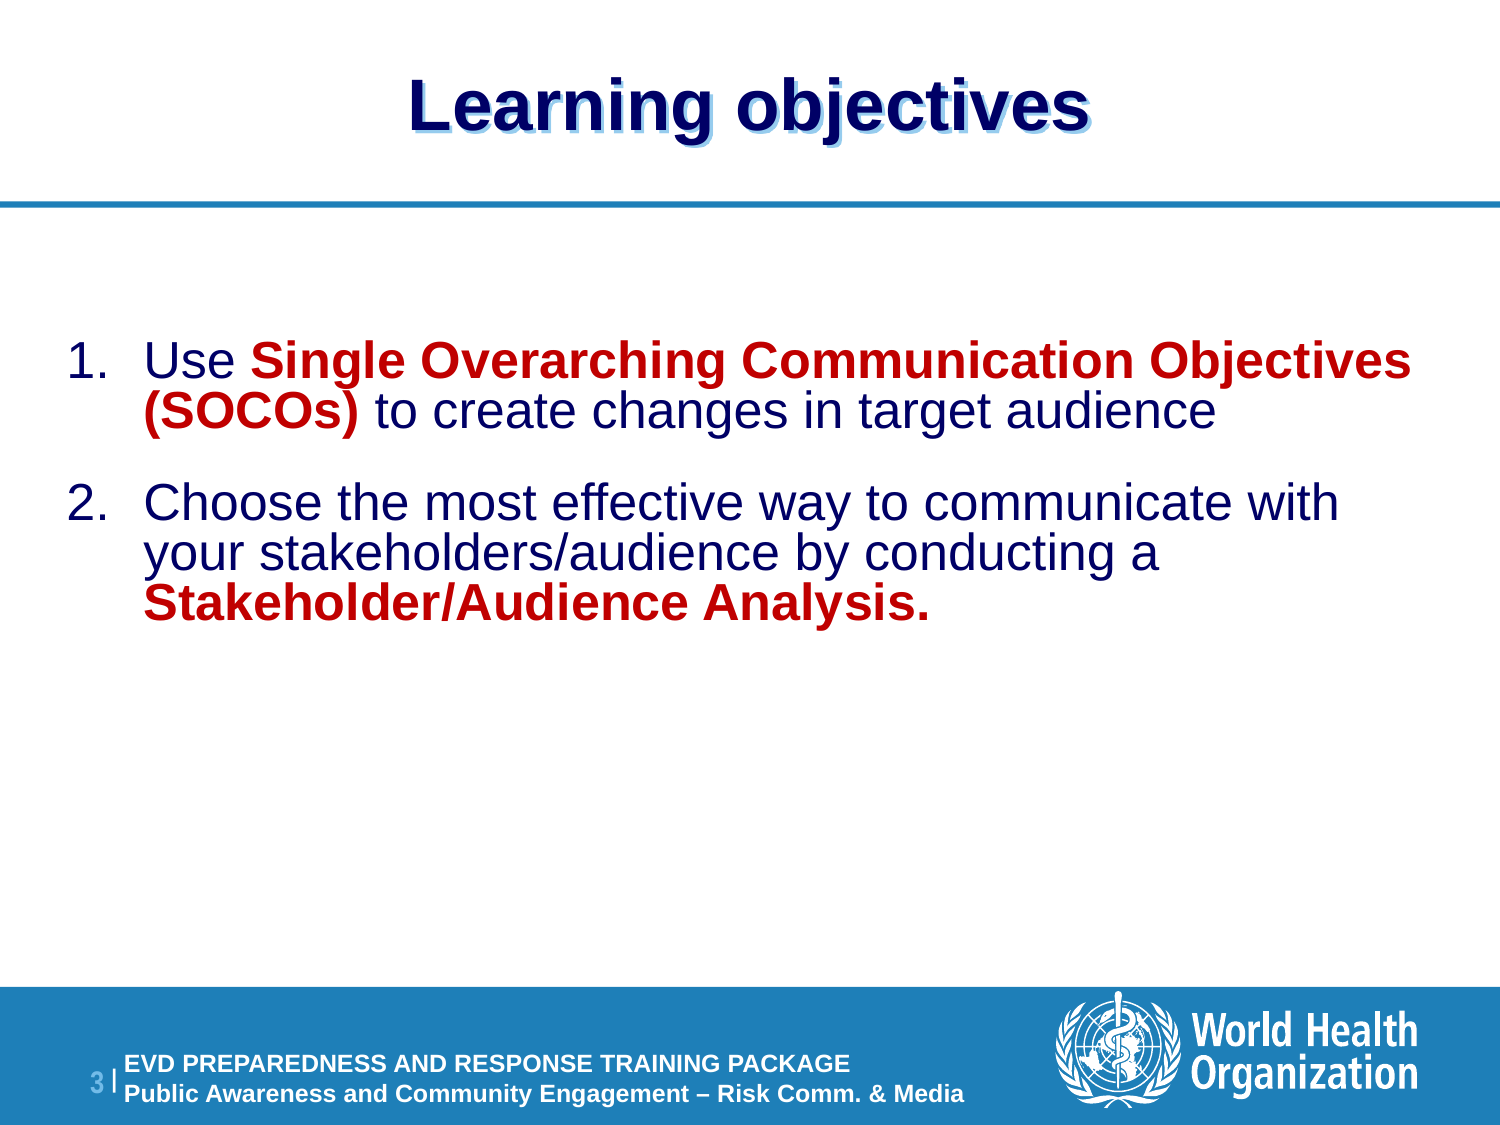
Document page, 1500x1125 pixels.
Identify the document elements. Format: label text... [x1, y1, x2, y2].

title Learning objectives [0, 0, 1500, 204]
list Use Single Overarching Communication Objectives (SOCOs) to create changes in target audience Choose the most effective way to communicate with your stakeholders/audience by conducting a Stakeholder/Audience Analysis. [66, 338, 1427, 837]
